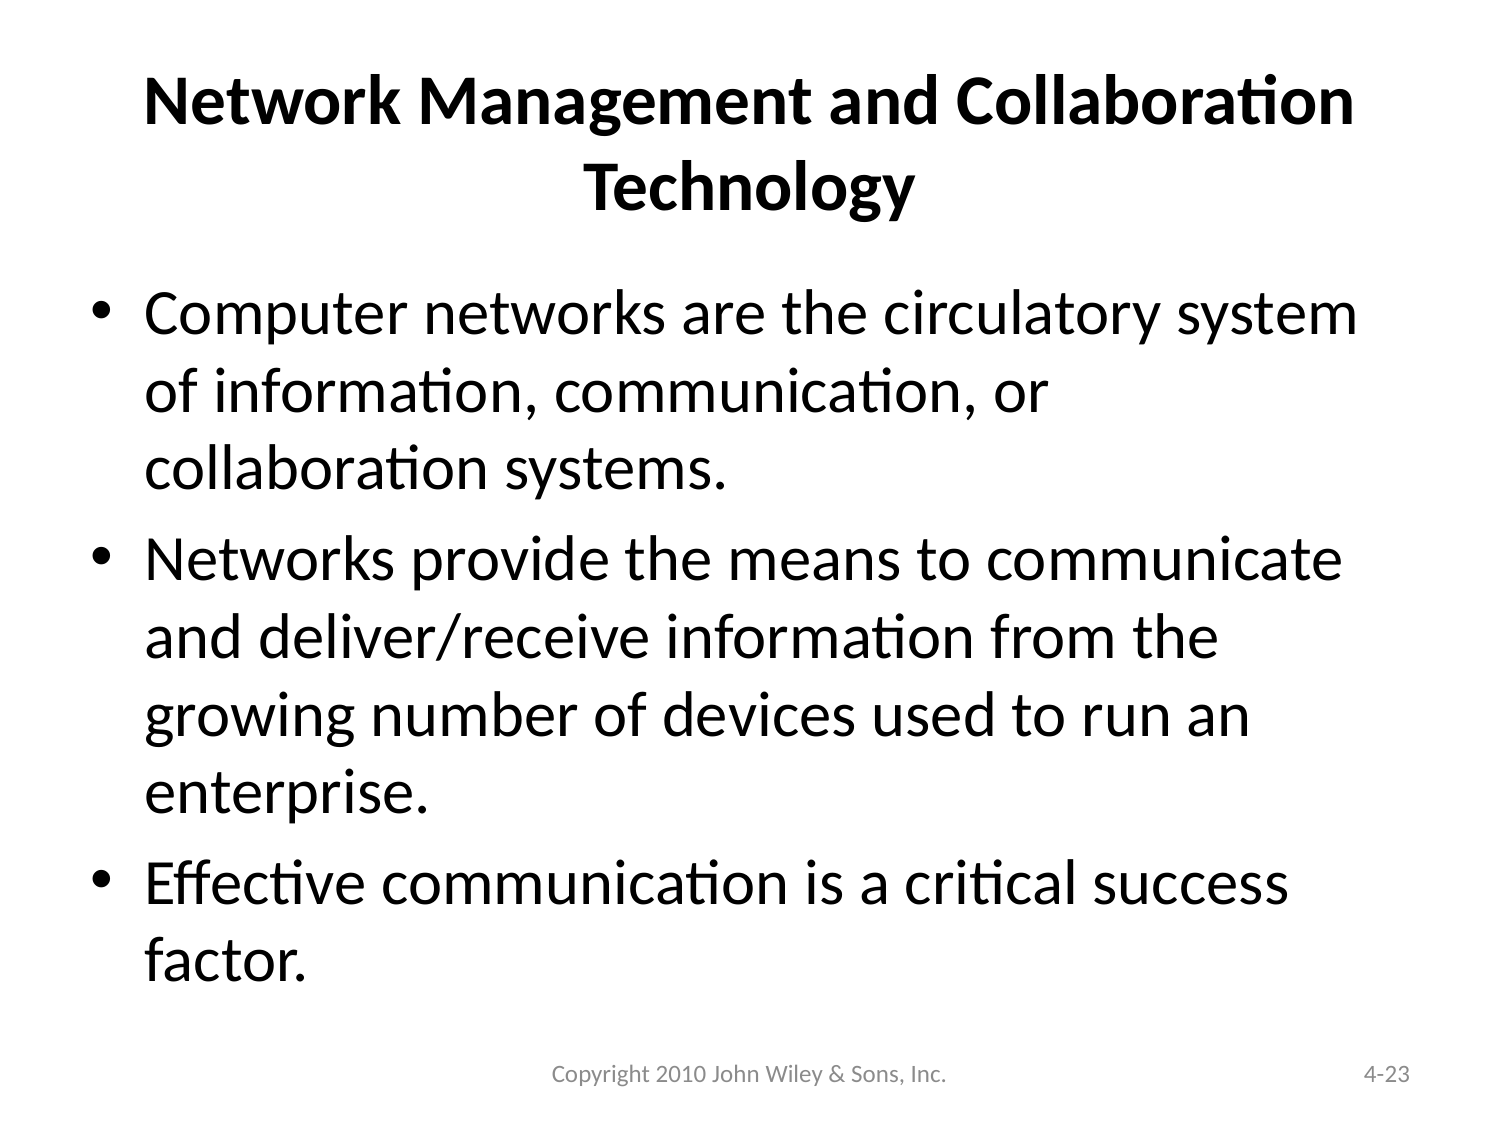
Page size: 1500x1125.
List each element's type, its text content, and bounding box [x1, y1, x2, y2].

footer Copyright 2010 John Wiley & Sons, Inc. [512, 1042, 988, 1103]
slide_number 4-23 [1074, 1042, 1425, 1103]
list Computer networks are the circulatory system of information, communication, or collaboration systems. Networks provide the means to communicate and deliver/receive information from the growing number of devices used to run an enterprise. Effective communication is a critical success factor. [75, 262, 1425, 1005]
title Network Management and Collaboration Technology [75, 45, 1425, 233]
